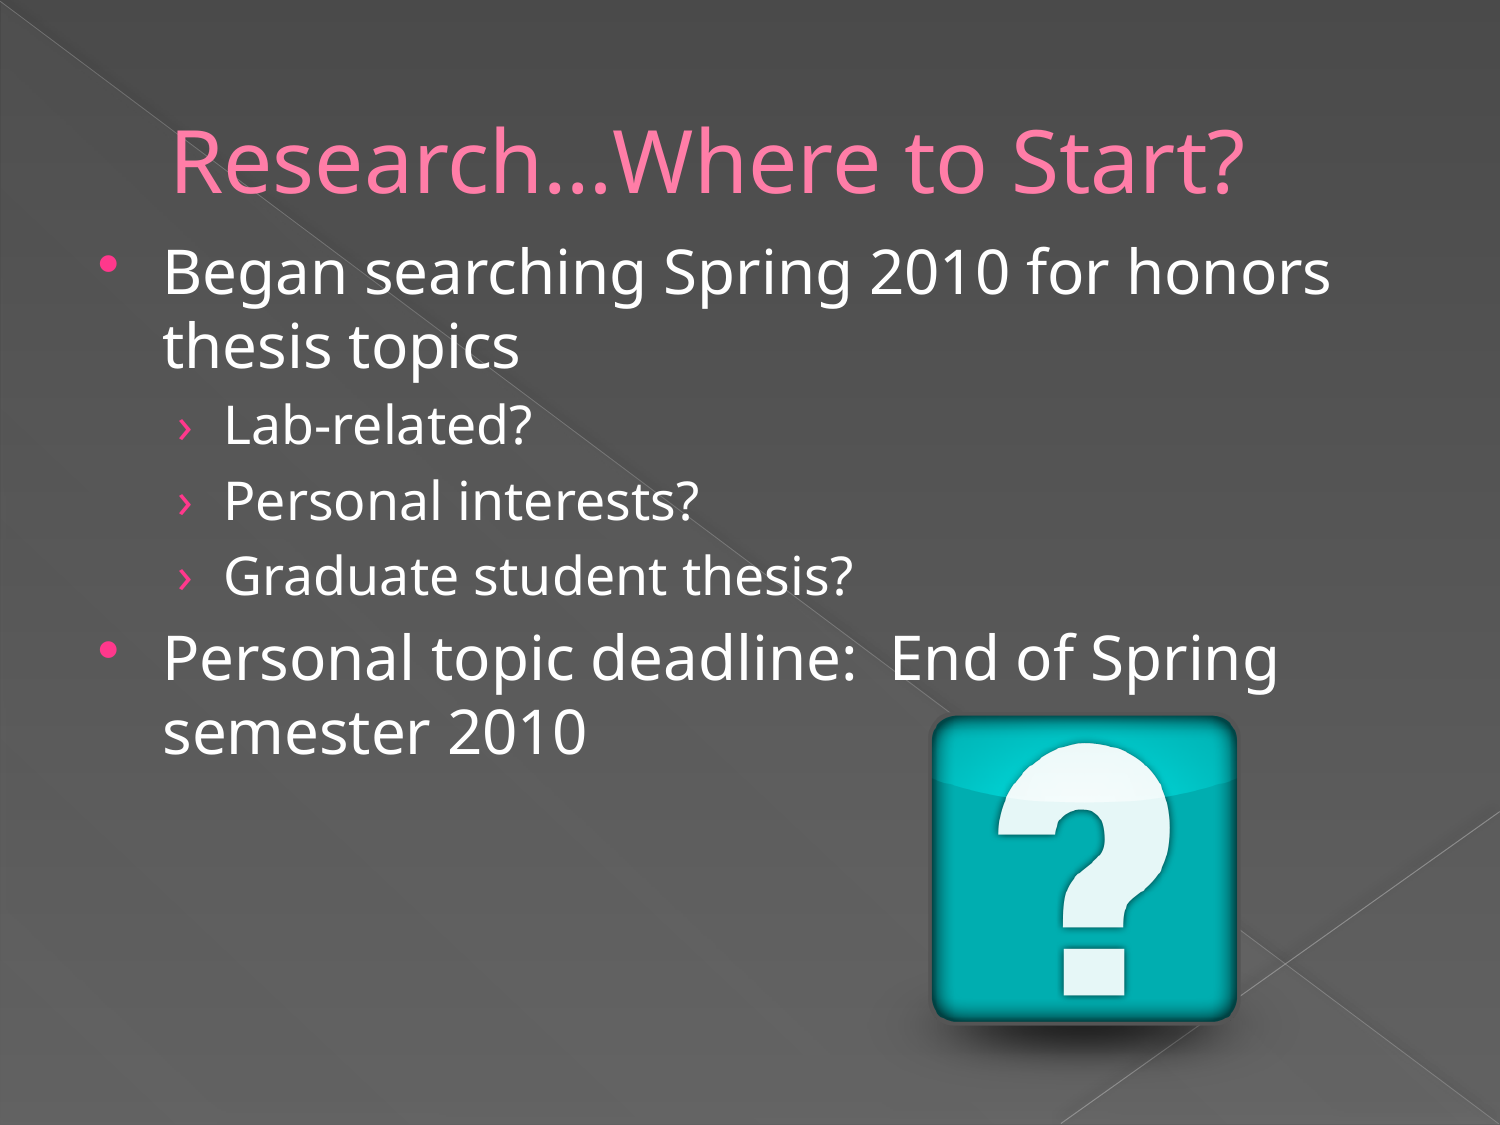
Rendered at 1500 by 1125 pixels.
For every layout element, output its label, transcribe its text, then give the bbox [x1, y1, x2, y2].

picture [866, 712, 1301, 1090]
title Research…Where to Start? [75, 43, 1425, 224]
list Began searching Spring 2010 for honors thesis topics Lab-related? Personal interests? Graduate student thesis? Personal topic deadline: End of Spring semester 2010 [75, 224, 1425, 775]
